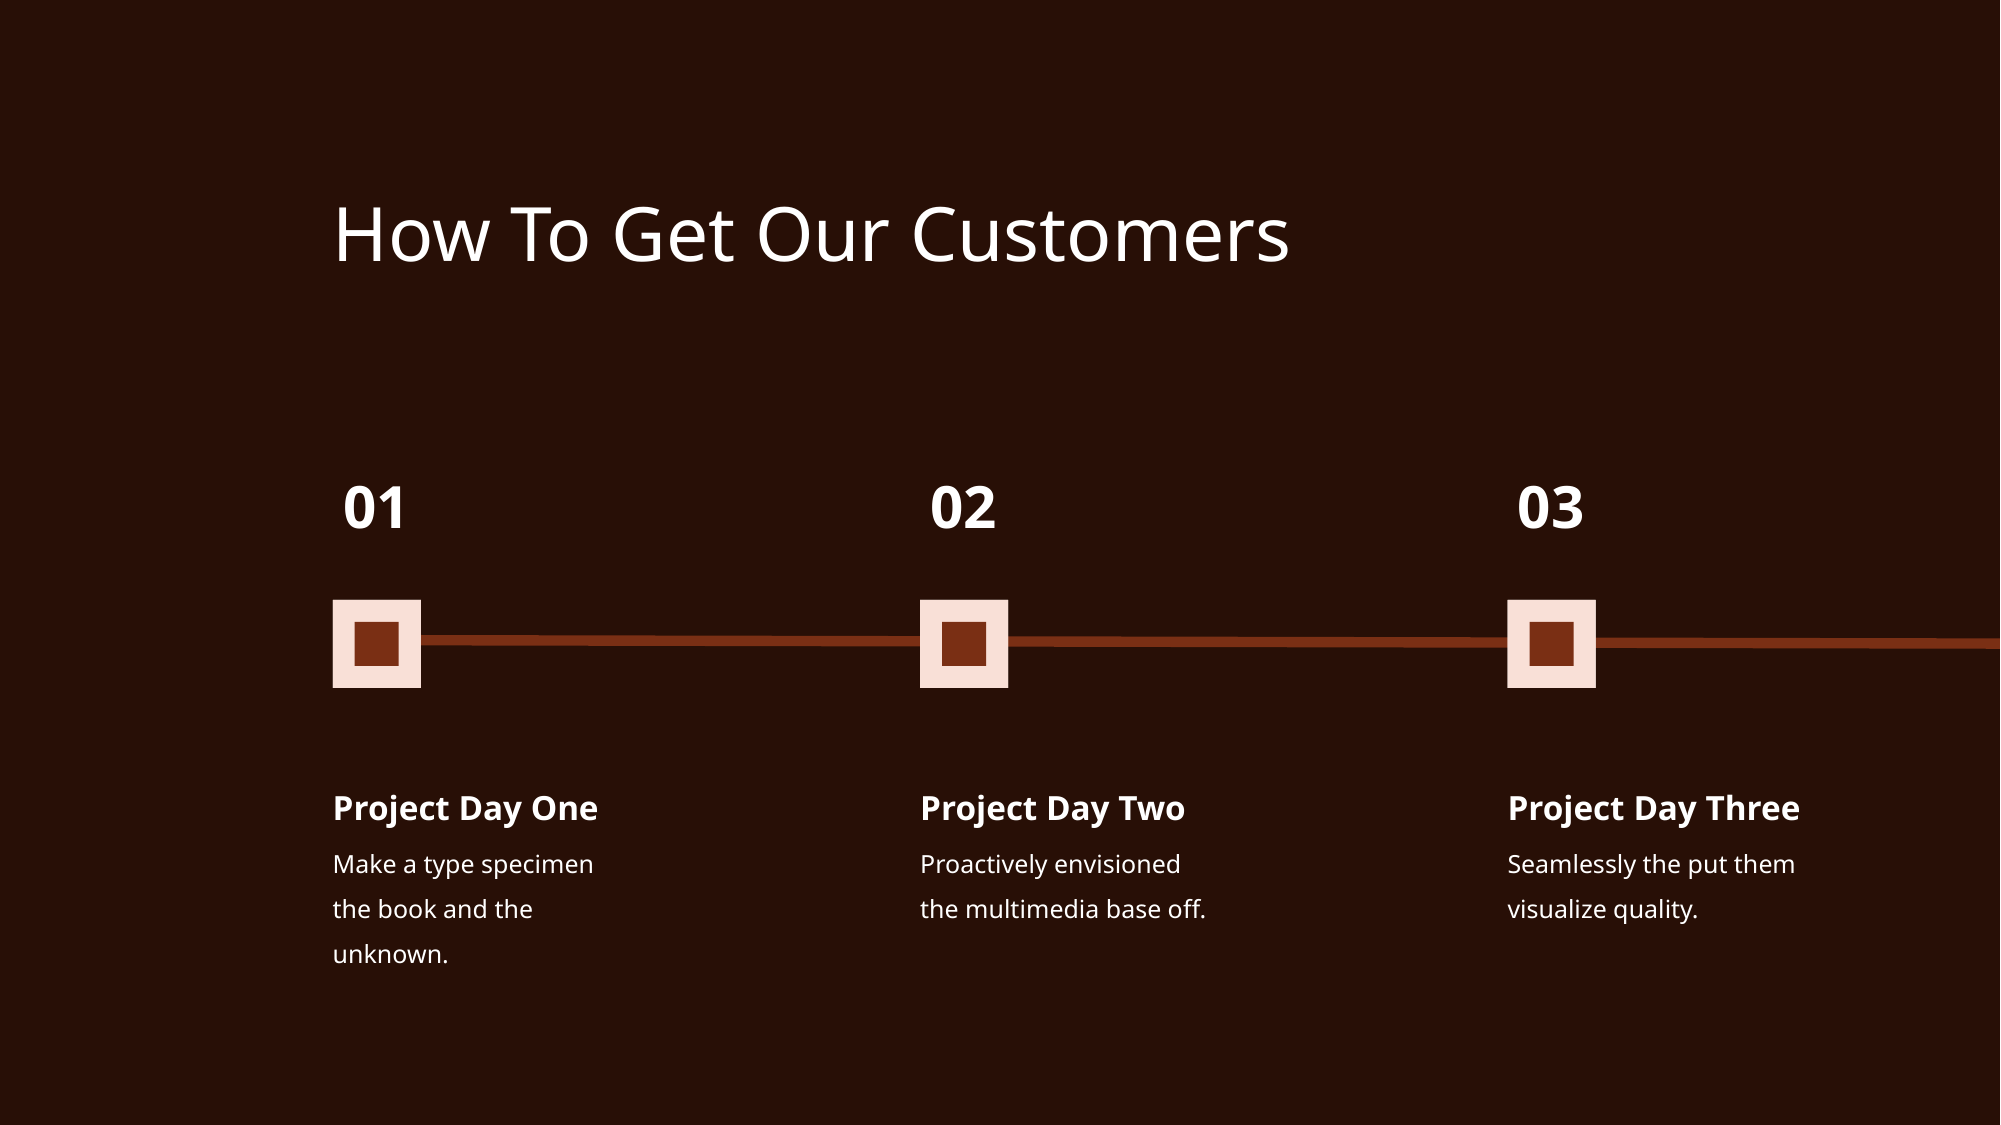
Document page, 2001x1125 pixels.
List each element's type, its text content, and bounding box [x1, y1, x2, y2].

text_box Project Day Three [1507, 787, 1804, 828]
text_box [332, 599, 422, 689]
text_box [919, 599, 1009, 640]
text_box [1507, 599, 1597, 640]
text_box Make a type specimen the book and the unknown. [332, 833, 629, 969]
text_box Seamlessly the put them visualize quality. [1507, 833, 1804, 924]
text_box [941, 621, 987, 640]
text_box [354, 621, 400, 667]
text_box [1529, 621, 1575, 640]
text_box 01 [333, 469, 421, 540]
text_box [941, 644, 987, 667]
text_box Proactively envisioned the multimedia base off. [920, 833, 1216, 924]
text_box 02 [920, 469, 1008, 540]
text_box How To Get Our Customers [332, 193, 1804, 277]
text_box [1529, 644, 1575, 667]
text_box [1507, 644, 1597, 689]
text_box Project Day Two [920, 787, 1216, 828]
text_box Project Day One [332, 787, 629, 828]
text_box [404, 640, 2000, 644]
text_box 03 [1506, 469, 1596, 540]
text_box [919, 644, 1009, 689]
